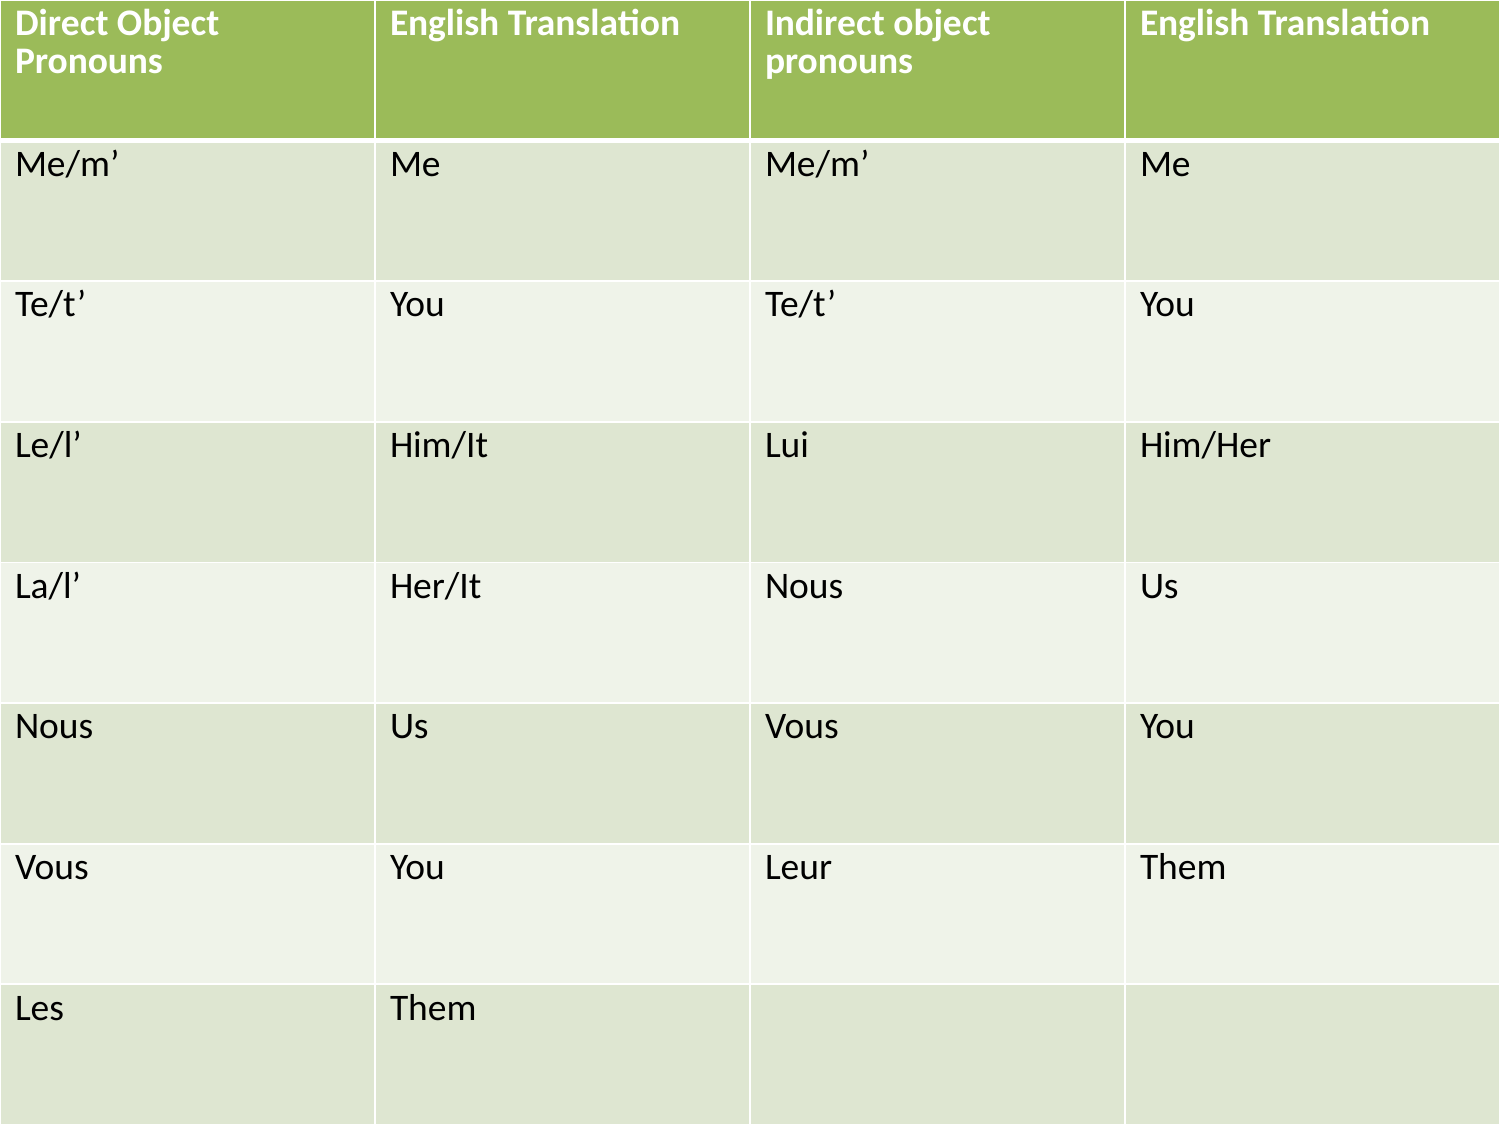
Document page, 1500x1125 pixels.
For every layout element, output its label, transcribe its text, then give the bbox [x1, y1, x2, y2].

table_cell La/l’ [1, 563, 374, 702]
table_cell Vous [751, 704, 1124, 843]
table_cell Me [376, 143, 749, 280]
table_cell Them [376, 985, 749, 1124]
table_cell Us [376, 704, 749, 843]
table_cell Les [1, 985, 374, 1124]
table_cell Her/It [376, 563, 749, 702]
table_cell Nous [1, 704, 374, 843]
table_cell Le/l’ [1, 423, 374, 562]
table_cell Leur [751, 845, 1124, 983]
table_header English Translation [376, 1, 749, 138]
table_cell Te/t’ [751, 282, 1124, 421]
table_cell Them [1126, 845, 1499, 983]
table_cell Us [1126, 563, 1499, 702]
table_cell Lui [751, 423, 1124, 562]
table_cell Me [1126, 143, 1499, 280]
table_header Indirect object pronouns [751, 1, 1124, 138]
table_header Direct Object Pronouns [1, 1, 374, 138]
table_cell Vous [1, 845, 374, 983]
table_header English Translation [1126, 1, 1499, 138]
table_cell [1126, 985, 1499, 1124]
table_cell Te/t’ [1, 282, 374, 421]
table_cell Nous [751, 563, 1124, 702]
table_cell You [376, 845, 749, 983]
table_cell Him/It [376, 423, 749, 562]
table_cell Me/m’ [751, 143, 1124, 280]
table_cell You [1126, 704, 1499, 843]
table_cell Me/m’ [1, 143, 374, 280]
table_cell Him/Her [1126, 423, 1499, 562]
table_cell [751, 985, 1124, 1124]
table_cell You [376, 282, 749, 421]
table_cell You [1126, 282, 1499, 421]
